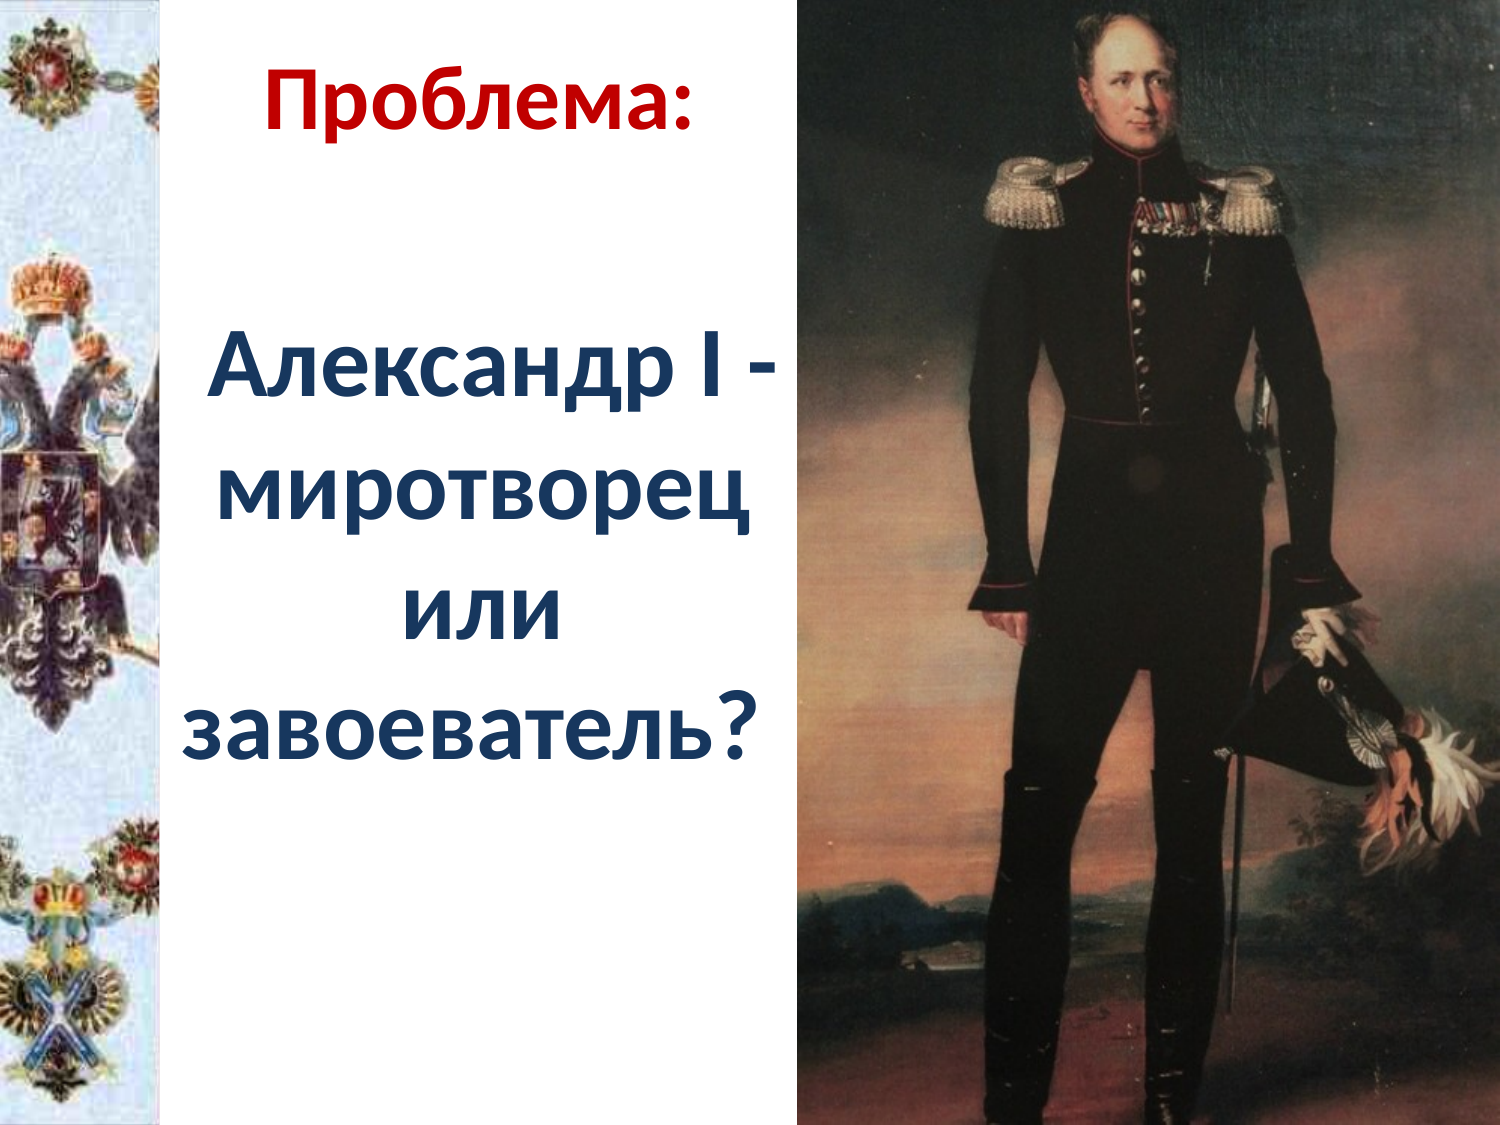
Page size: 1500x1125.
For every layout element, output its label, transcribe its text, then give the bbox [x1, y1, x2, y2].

list Александр I - миротворец или завоеватель? [163, 184, 791, 927]
title Проблема: [163, 54, 791, 184]
picture [0, 0, 160, 1125]
picture [796, 0, 1500, 1125]
